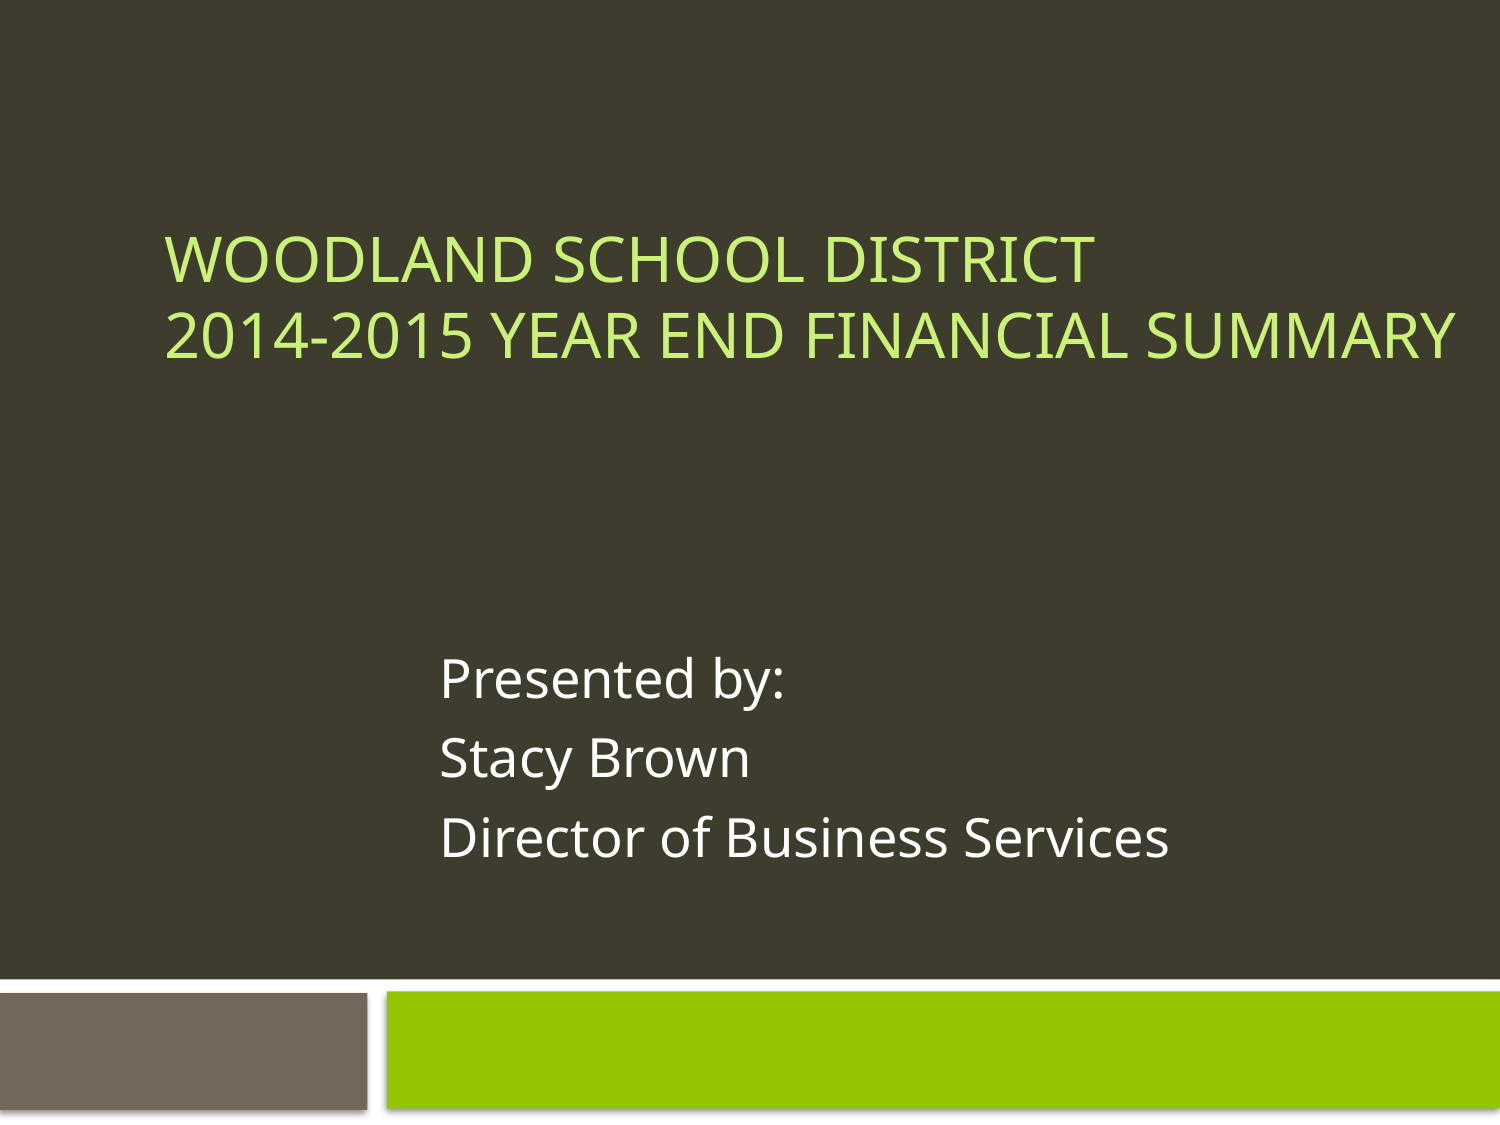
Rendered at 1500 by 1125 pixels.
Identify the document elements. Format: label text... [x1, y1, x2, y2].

title WOODLAND School District 2014-2015 Year End Financial Summary [150, 137, 1500, 379]
subtitle Presented by: Stacy Brown Director of Business Services [425, 612, 1475, 900]
